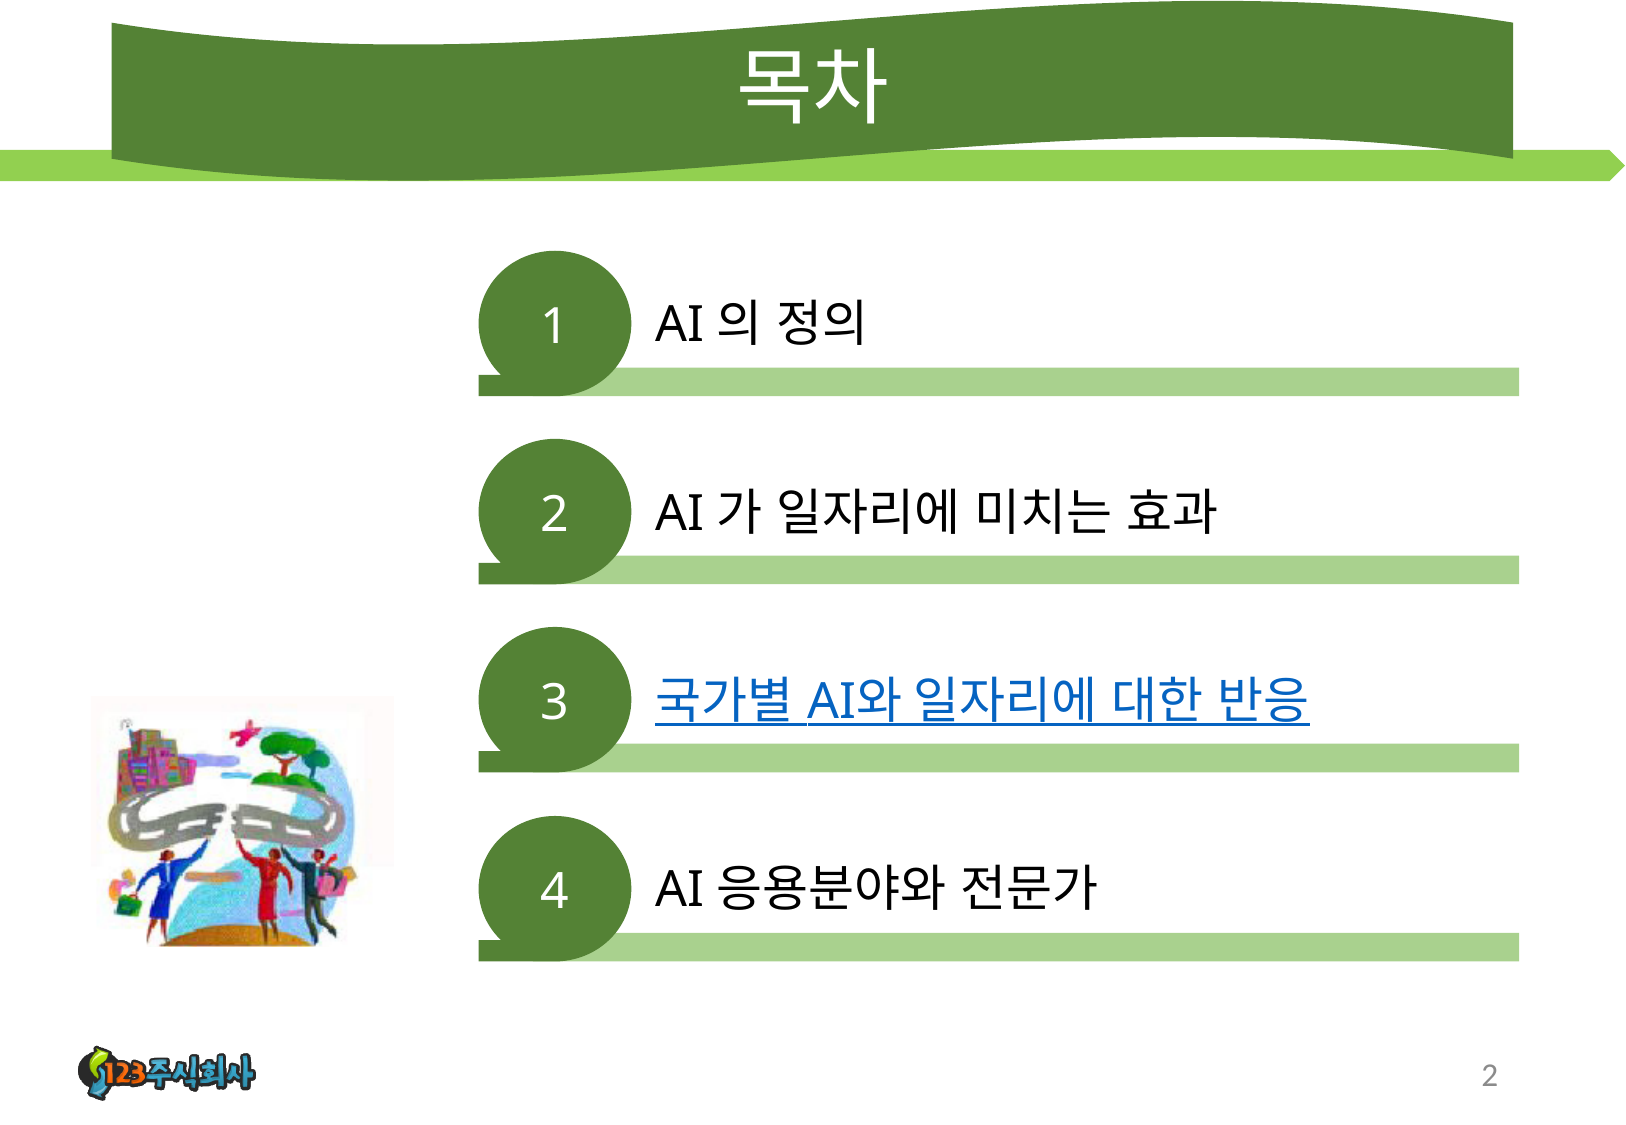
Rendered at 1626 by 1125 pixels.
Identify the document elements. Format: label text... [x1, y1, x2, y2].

text_box AI가 일자리에 미치는 효과 [640, 473, 1459, 549]
title 목차 [0, 0, 1625, 182]
text_box 3 [477, 625, 633, 774]
text_box [571, 932, 1520, 962]
text_box AI의 정의 [640, 284, 1459, 359]
text_box 1 [477, 249, 633, 398]
text_box 2 [477, 437, 633, 586]
text_box 4 [477, 814, 633, 963]
text_box 국가별 AI와 일자리에 대한 반응 [640, 661, 1459, 749]
text_box AI응용분야와 전문가 [640, 849, 1459, 925]
text_box [569, 367, 1520, 397]
picture [69, 1036, 264, 1109]
slide_number 2 [1147, 1042, 1514, 1103]
text_box [571, 743, 1520, 773]
picture [90, 696, 394, 947]
text_box [570, 555, 1520, 585]
